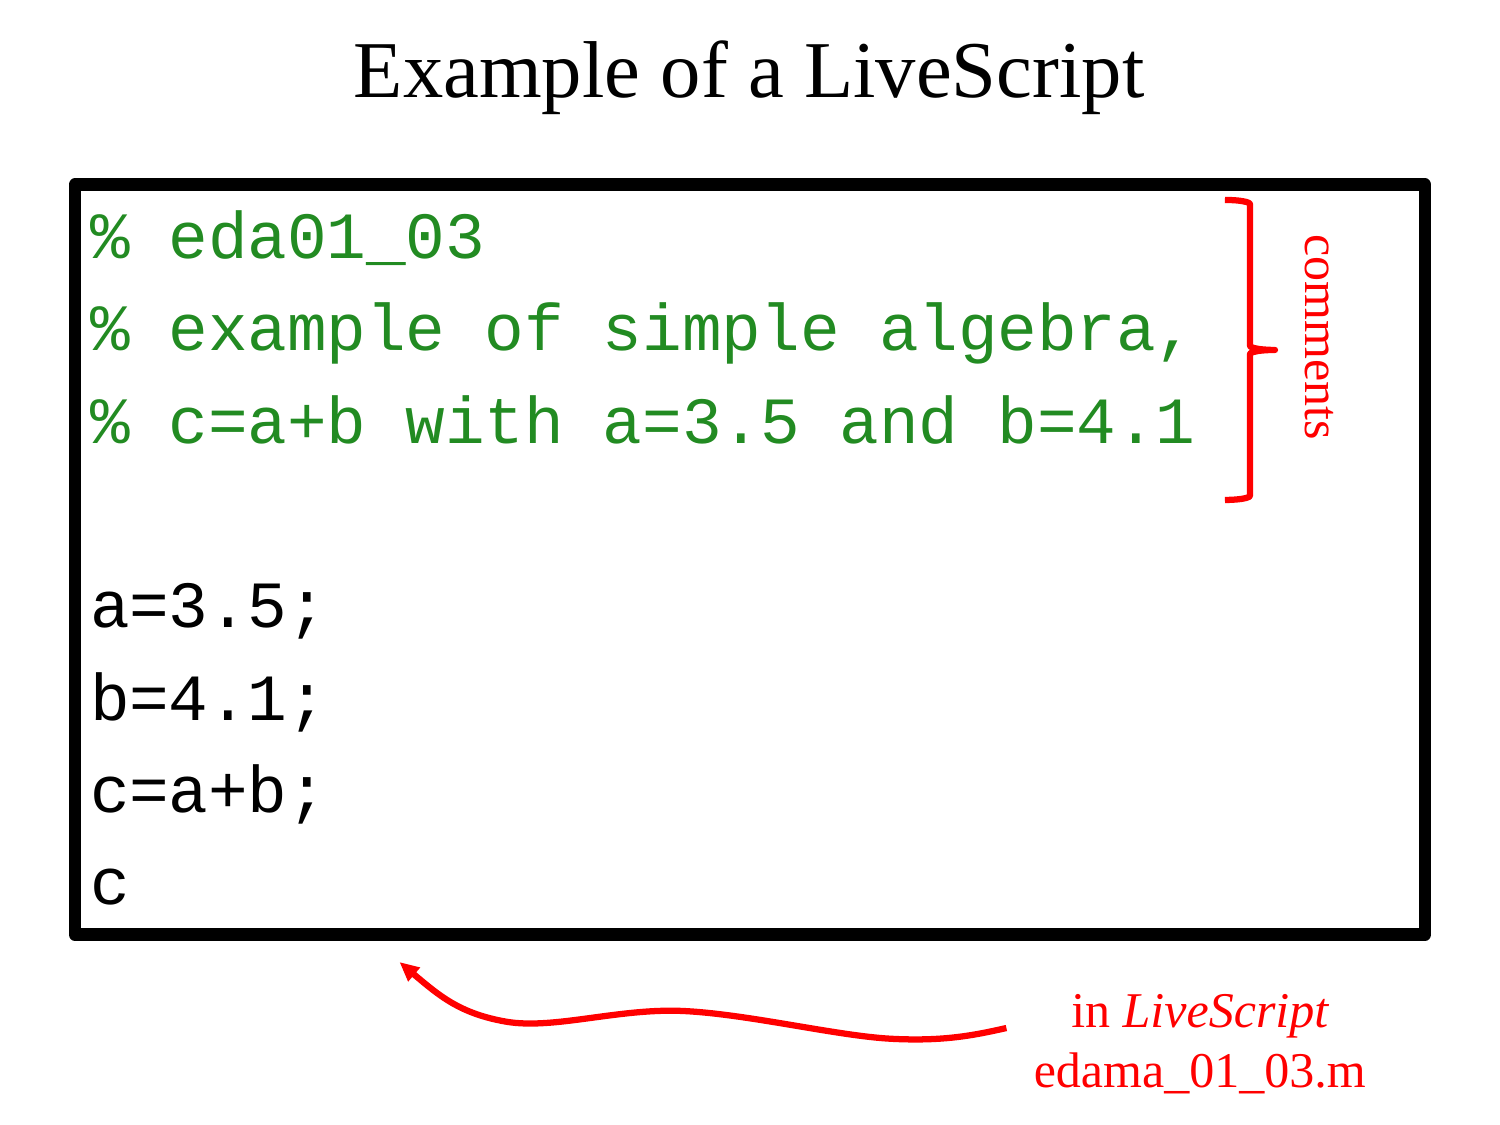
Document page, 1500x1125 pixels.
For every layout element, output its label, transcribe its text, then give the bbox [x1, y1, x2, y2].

text_box [399, 962, 1007, 1041]
text_box [73, 183, 1427, 937]
text_box in LiveScript edama_01_03.m [1012, 975, 1388, 1100]
title Example of a LiveScript [75, 8, 1425, 122]
text_box comments [1262, 149, 1388, 525]
text_box [1224, 199, 1262, 501]
